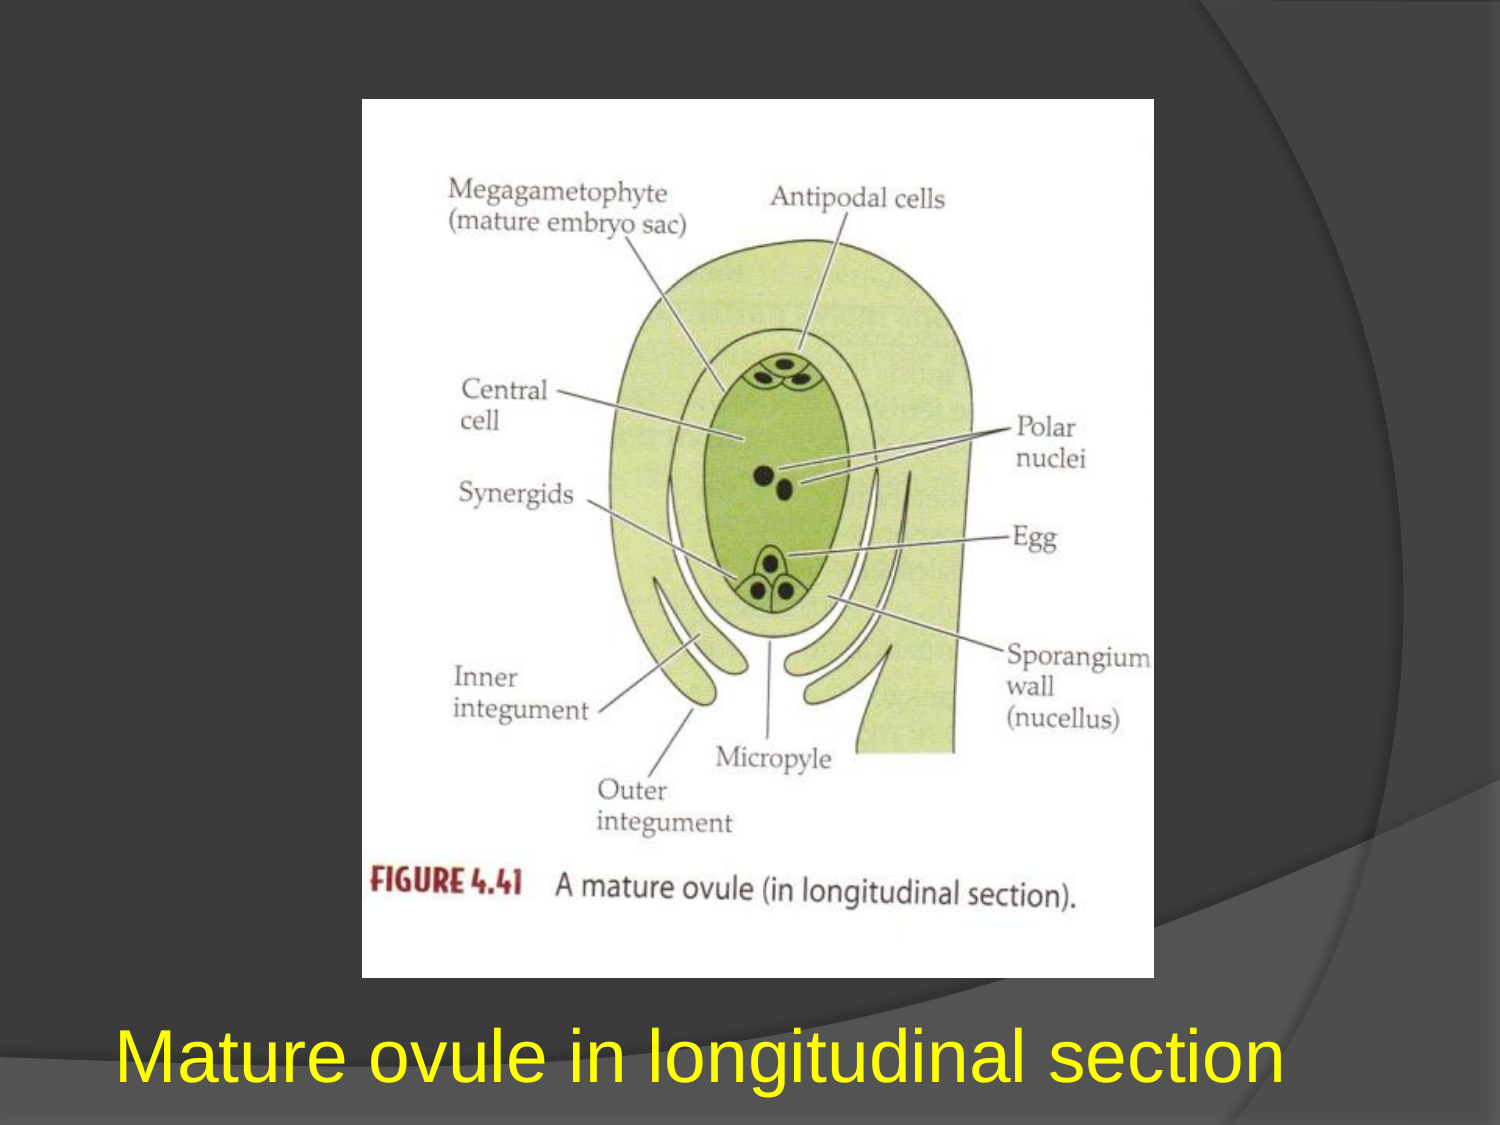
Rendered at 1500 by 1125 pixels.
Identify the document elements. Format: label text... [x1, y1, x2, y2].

picture [362, 99, 1155, 978]
text_box Mature ovule in longitudinal section [99, 999, 1425, 1105]
